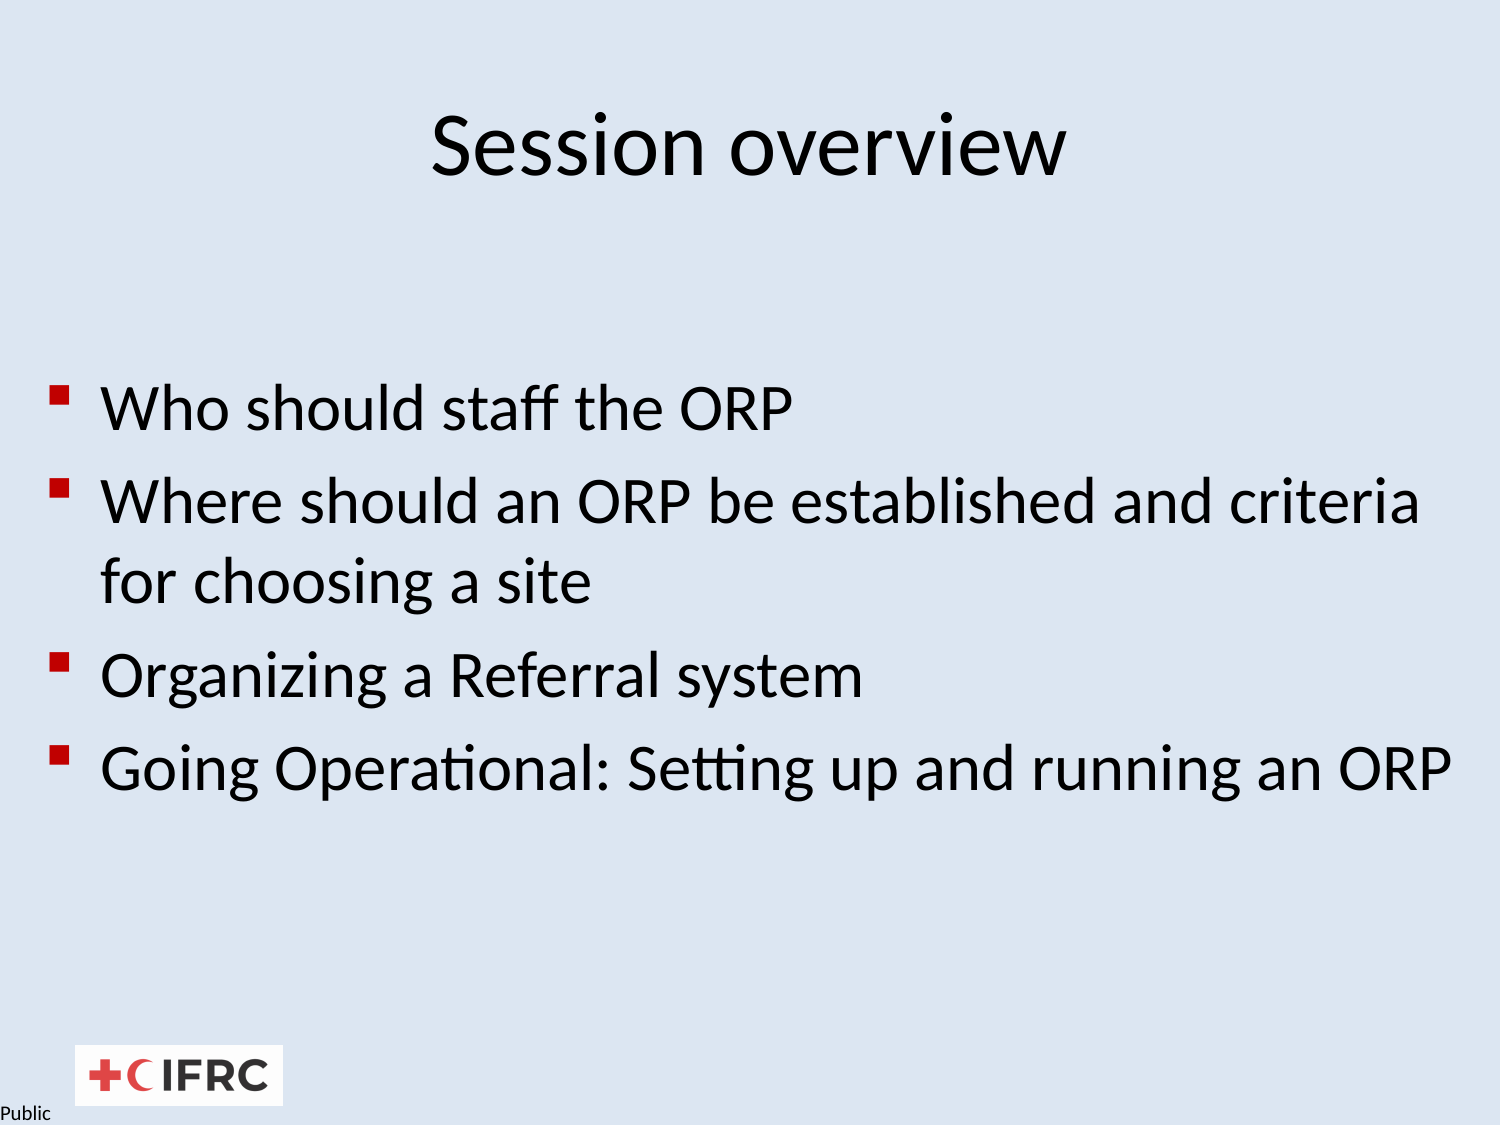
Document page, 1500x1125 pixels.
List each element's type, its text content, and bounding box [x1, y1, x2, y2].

list Who should staff the ORP Where should an ORP be established and criteria for choosing a site Organizing a Referral system Going Operational: Setting up and running an ORP [29, 262, 1483, 1005]
title Session overview [75, 45, 1425, 233]
picture [75, 1045, 283, 1106]
